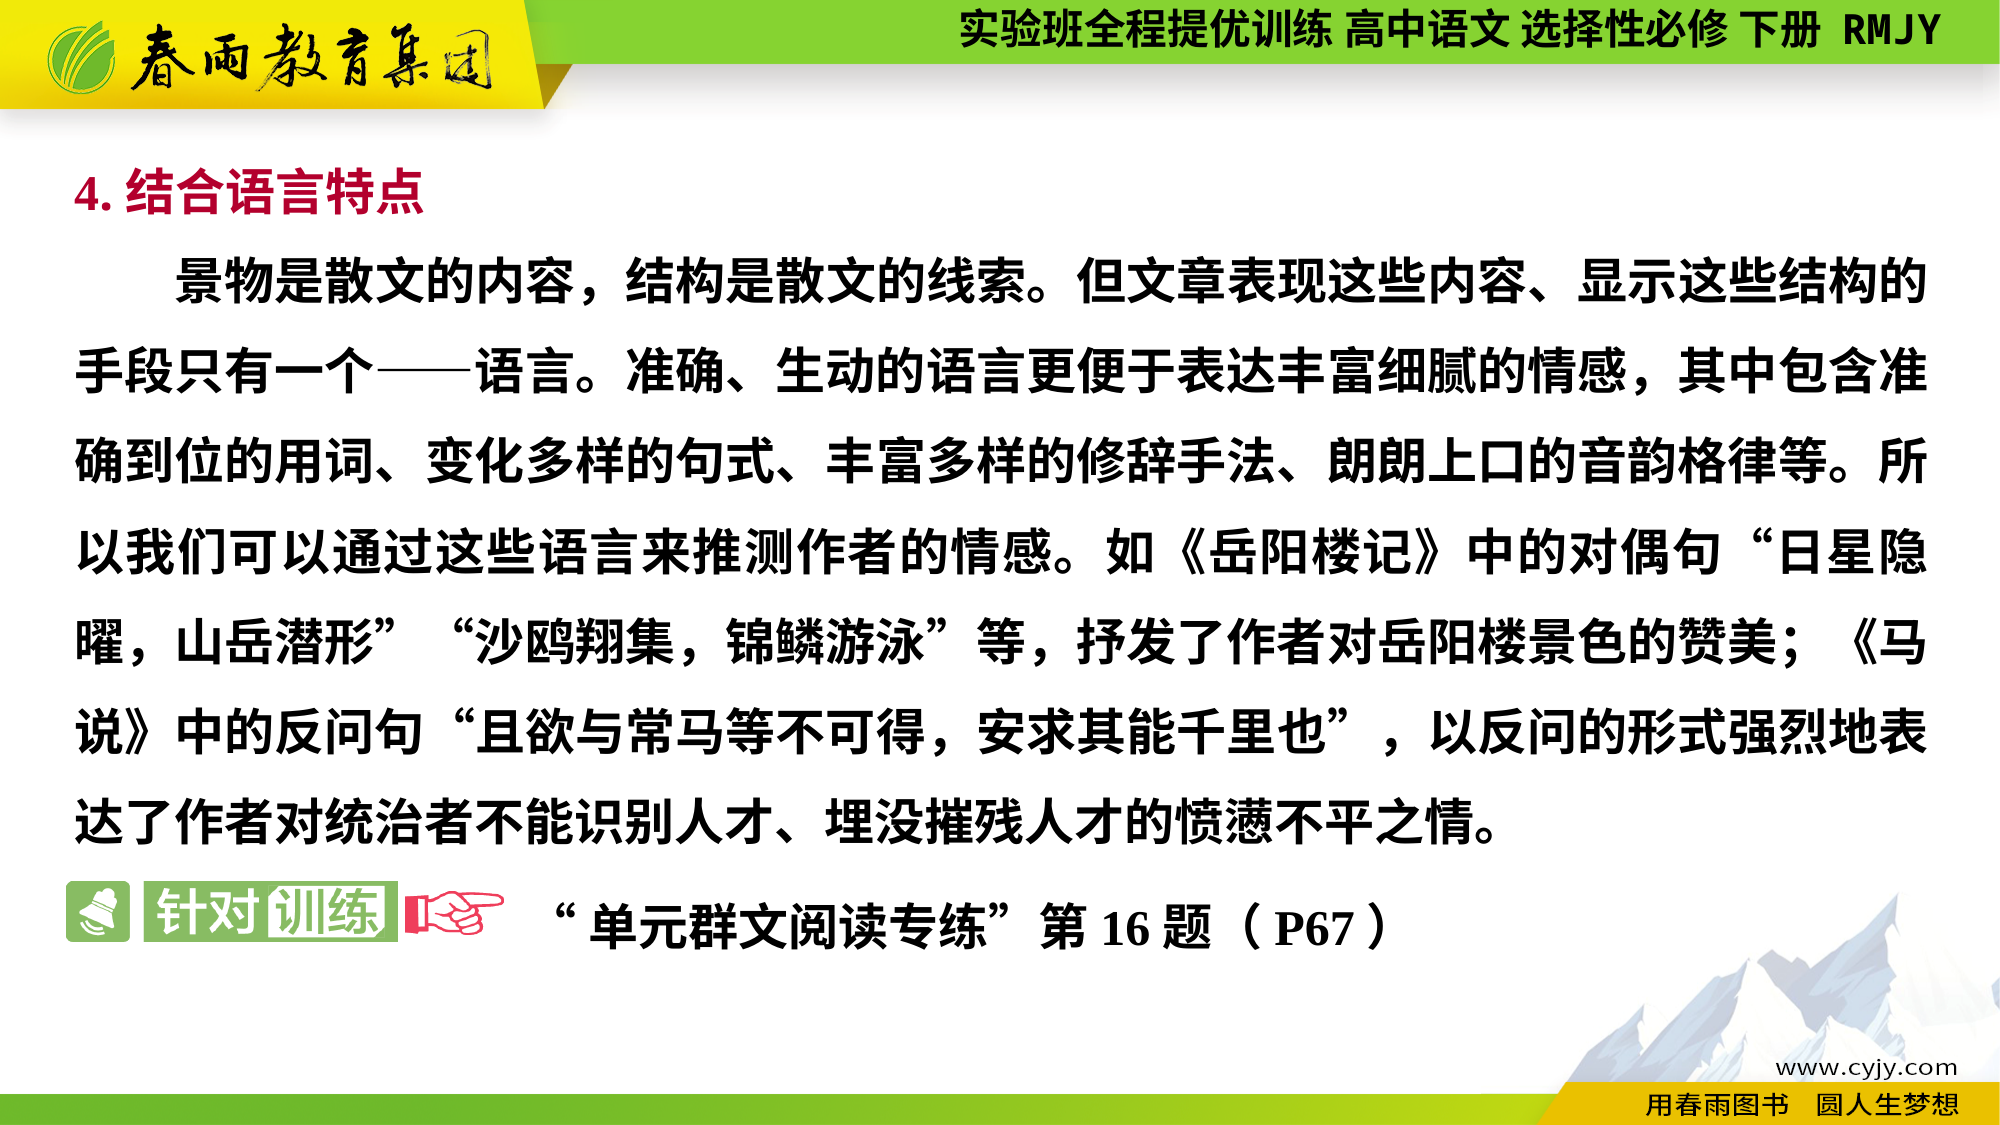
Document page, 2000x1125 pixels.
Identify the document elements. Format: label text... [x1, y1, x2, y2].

list 4.结合语言特点 景物是散文的内容，结构是散文的线索。但文章表现这些内容、显示这些结构的手段只有一个——语言。准确、生动的语言更便于表达丰富细腻的情感，其中包含准确到位的用词、变化多样的句式、丰富多样的修辞手法、朗朗上口的音韵格律等。所以我们可以通过这些语言来推测作者的情感。如《岳阳楼记》中的对偶句“日星隐曜，山岳潜形”“沙鸥翔集，锦鳞游泳”等，抒发了作者对岳阳楼景色的赞美；《马说》中的反问句“且欲与常马等不可得，安求其能千里也”，以反问的形式强烈地表达了作者对统治者不能识别人才、埋没摧残人才的愤懑不平之情。 [59, 122, 1944, 865]
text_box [66, 857, 1944, 953]
picture [0, 0, 2000, 1125]
